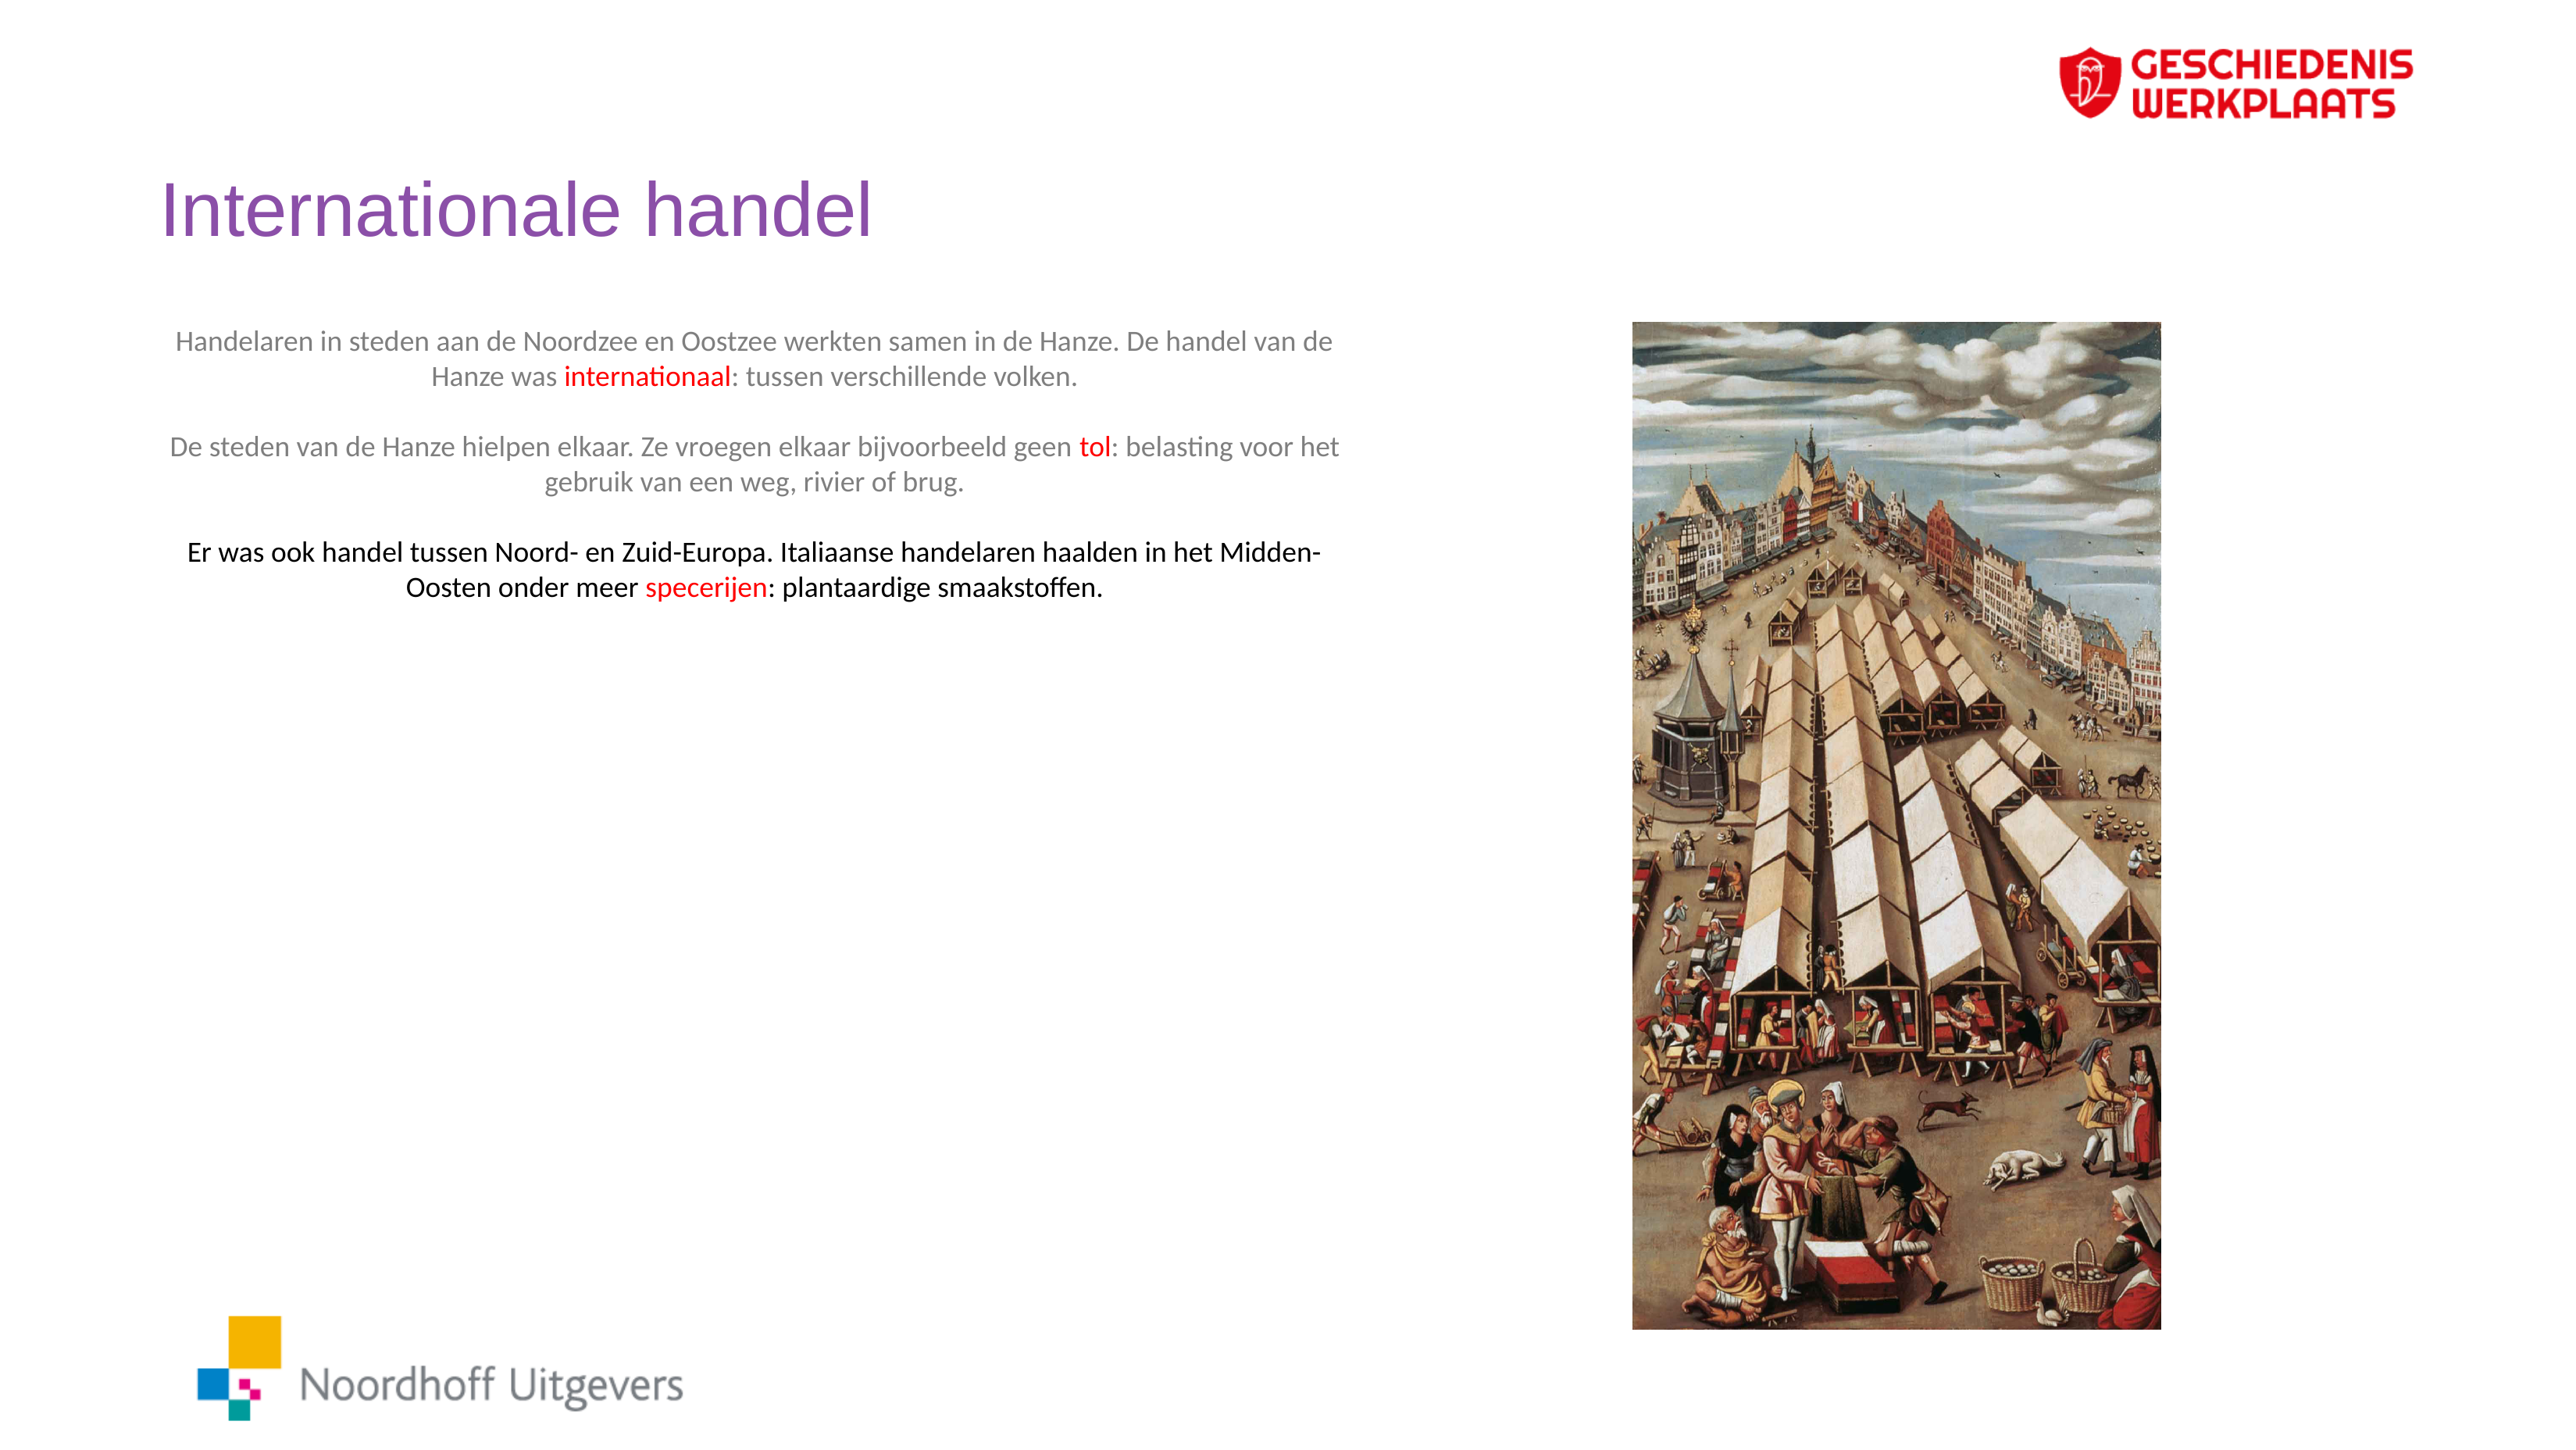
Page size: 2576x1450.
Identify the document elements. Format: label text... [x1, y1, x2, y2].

picture [1610, 0, 2576, 161]
list Handelaren in steden aan de Noordzee en Oostzee werkten samen in de Hanze. De handel van de Hanze was internationaal: tussen verschillende volken. De steden van de Hanze hielpen elkaar. Ze vroegen elkaar bijvoorbeeld geen tol: belasting voor het gebruik van een weg, rivier of brug. Er was ook handel tussen Noord- en Zuid-Europa. Italiaanse handelaren haalden in het Midden-Oosten onder meer specerijen: plantaardige smaakstoffen. [159, 322, 1365, 1288]
picture [159, 1288, 802, 1449]
title Internationale handel [159, 159, 2416, 266]
picture [1632, 322, 2161, 1330]
